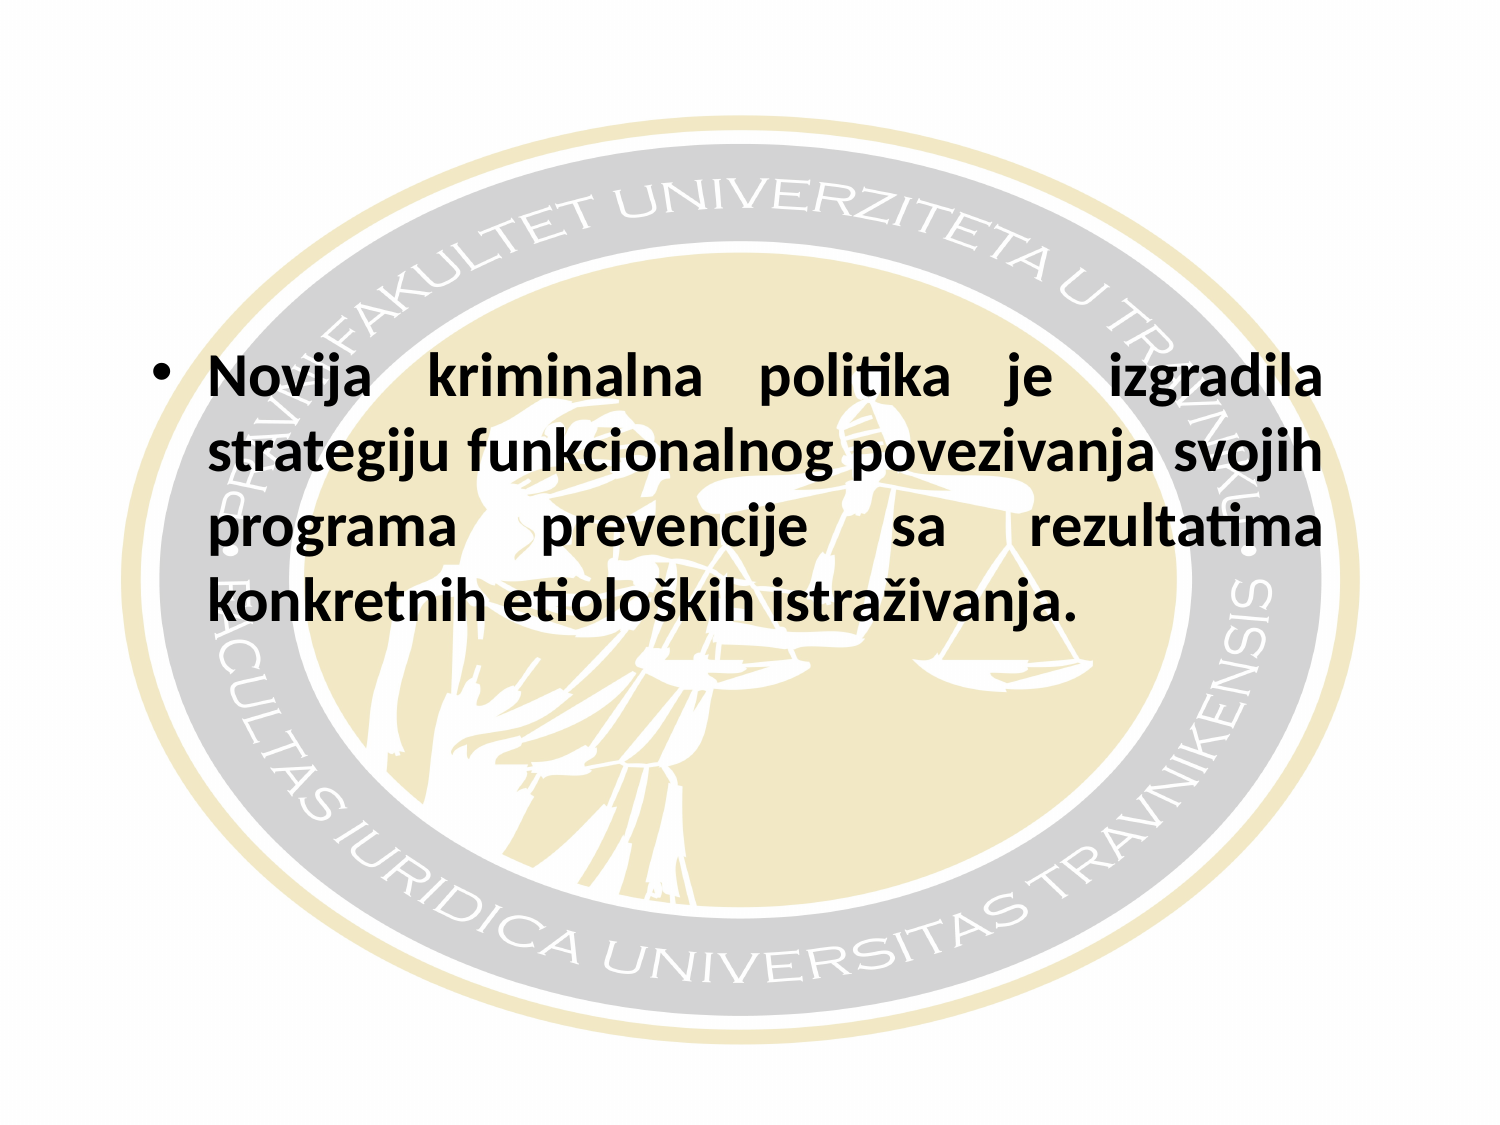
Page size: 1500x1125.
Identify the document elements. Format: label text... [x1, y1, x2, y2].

list Novija kriminalna politika je izgradila strategiju funkcionalnog povezivanja svojih programa prevencije sa rezultatima konkretnih etioloških istraživanja. [135, 326, 1341, 1005]
